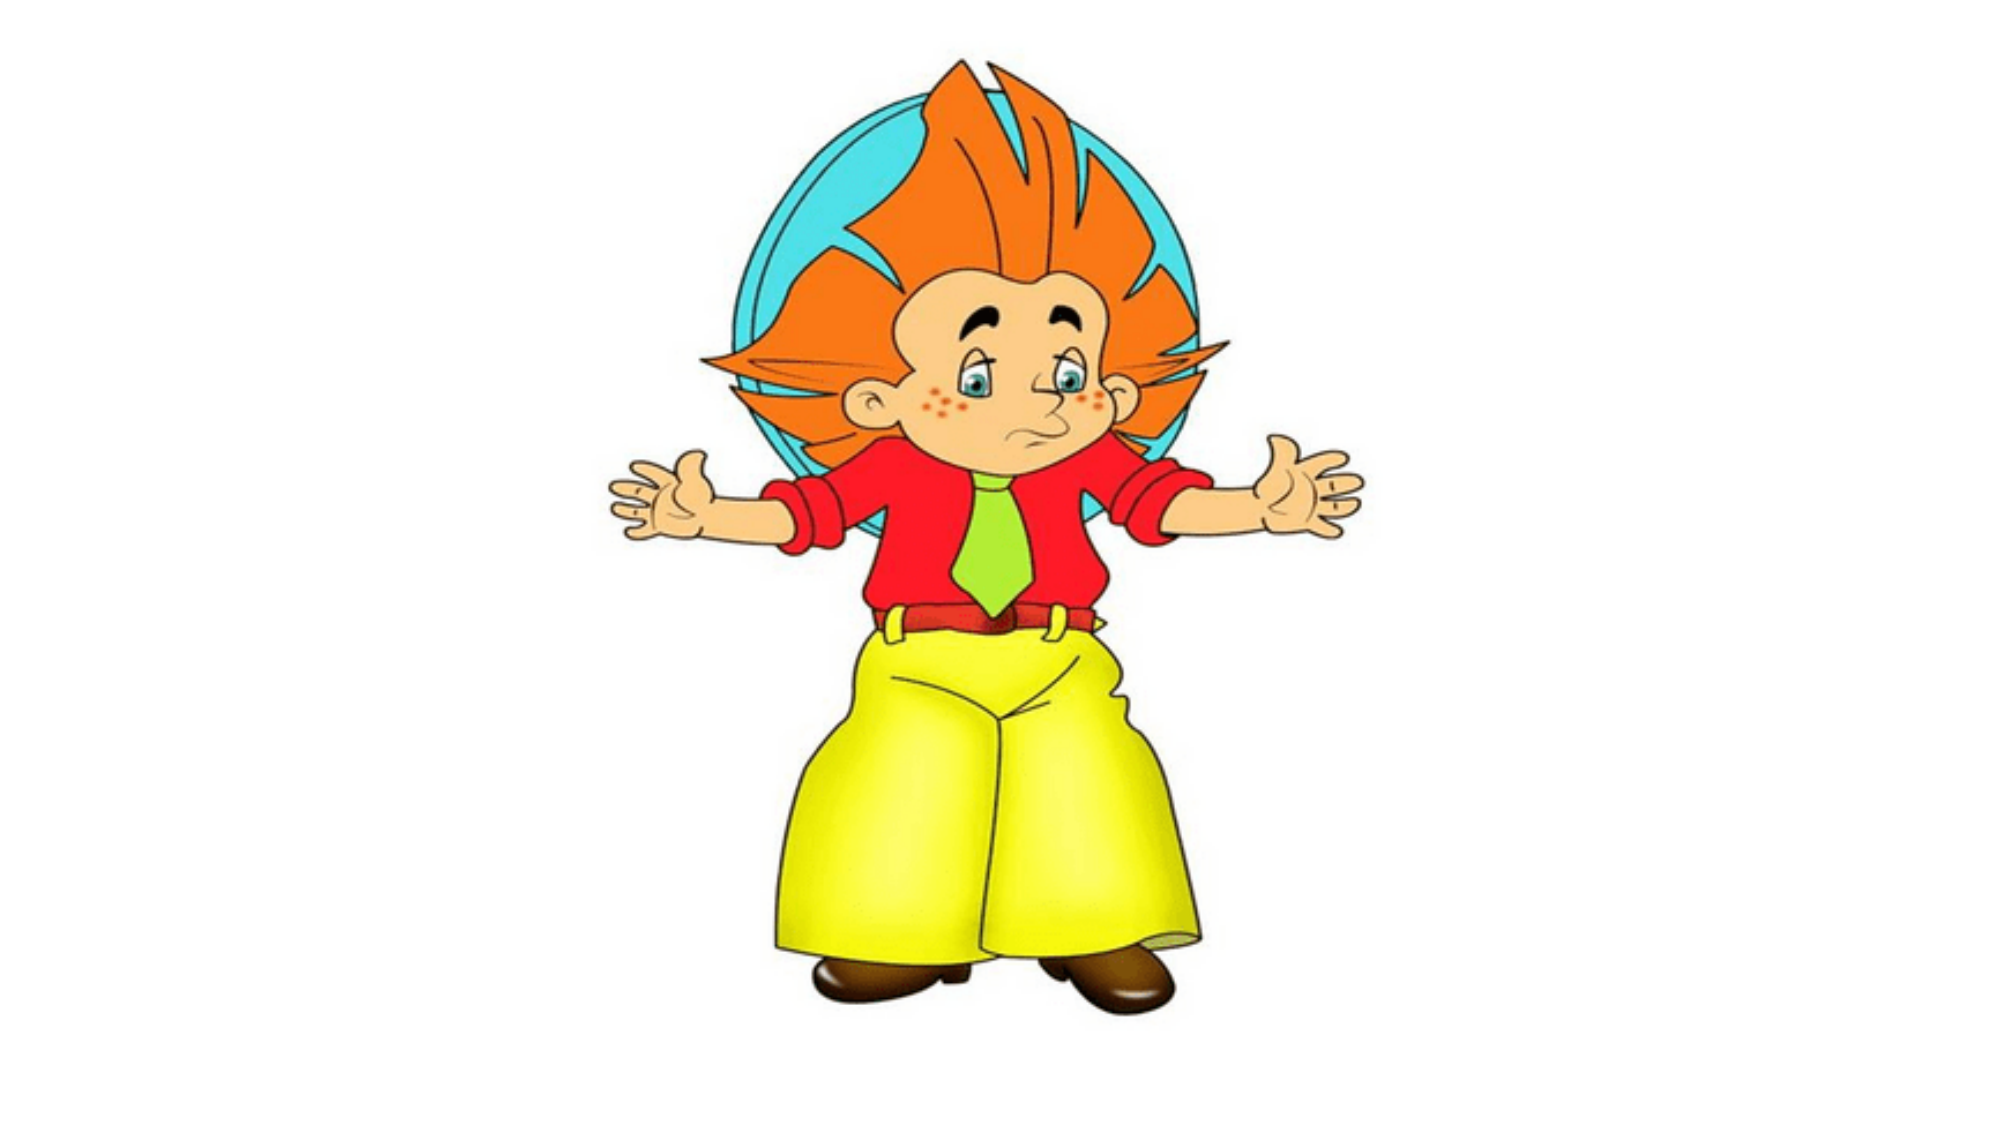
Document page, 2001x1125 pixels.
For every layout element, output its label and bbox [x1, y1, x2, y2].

picture [249, 0, 1750, 1125]
